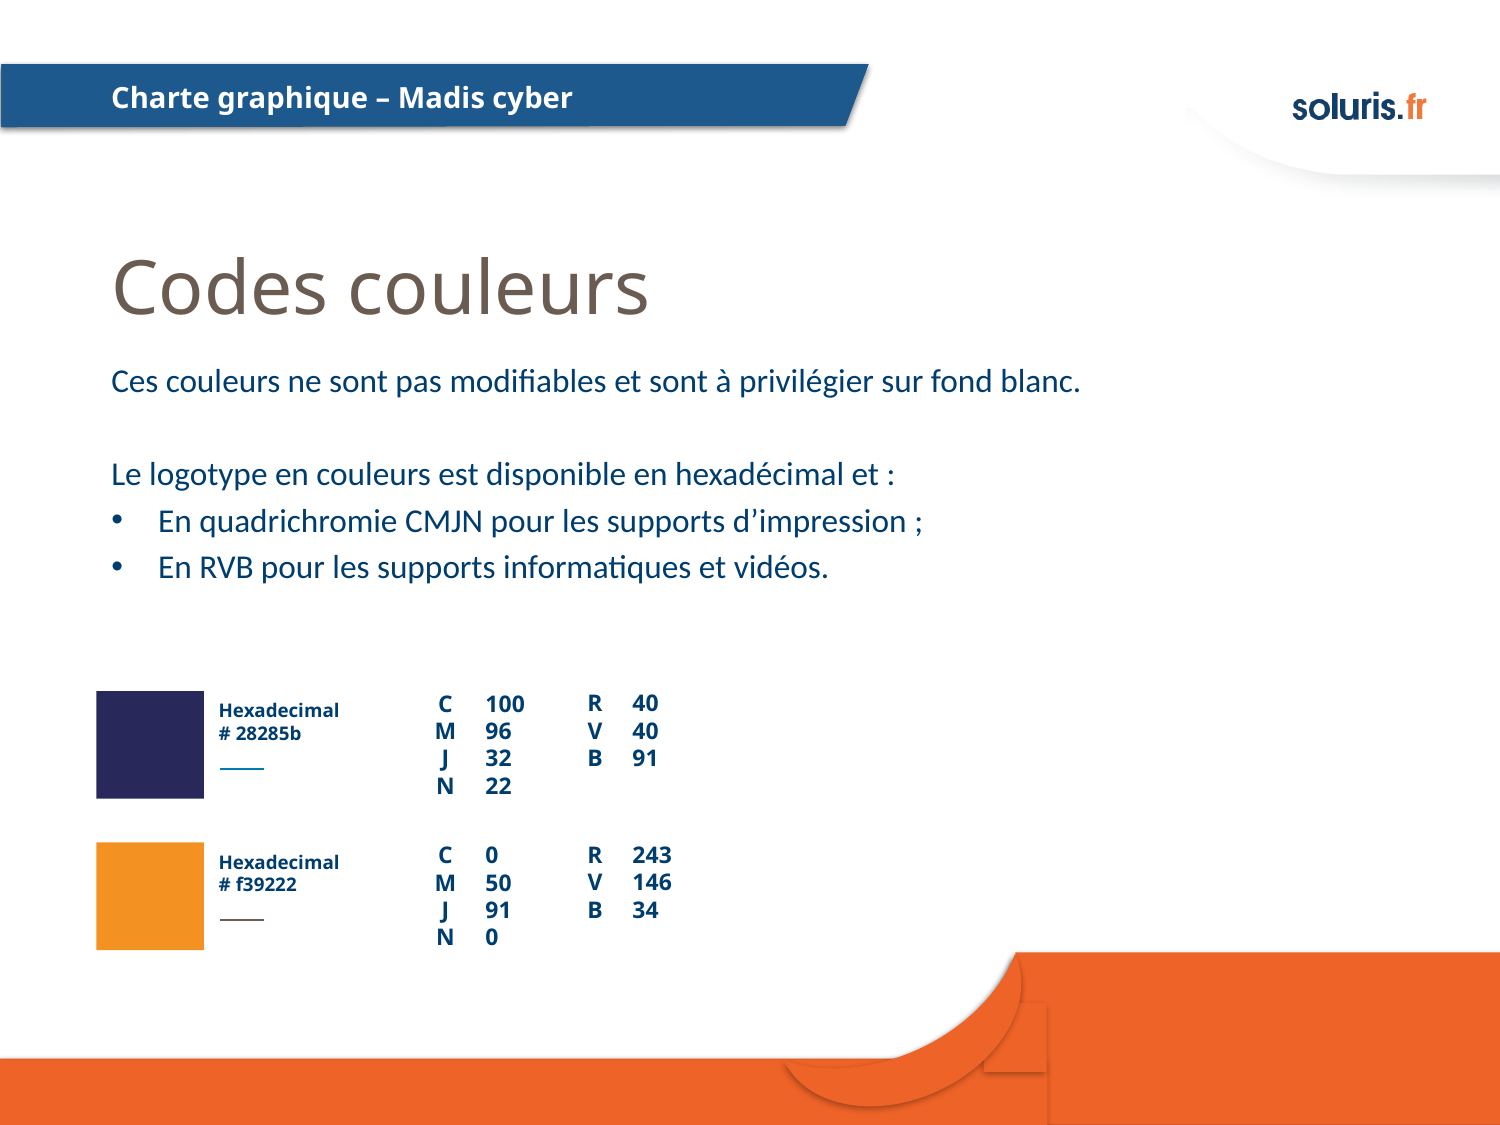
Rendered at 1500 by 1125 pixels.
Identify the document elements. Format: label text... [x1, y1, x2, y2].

list Ces couleurs ne sont pas modifiables et sont à privilégier sur fond blanc. Le logotype en couleurs est disponible en hexadécimal et : En quadrichromie CMJN pour les supports d’impression ; En RVB pour les supports informatiques et vidéos. [96, 351, 1425, 614]
picture [1185, 0, 1500, 197]
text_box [95, 832, 695, 960]
title Codes couleurs [96, 218, 1425, 351]
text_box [96, 681, 686, 809]
